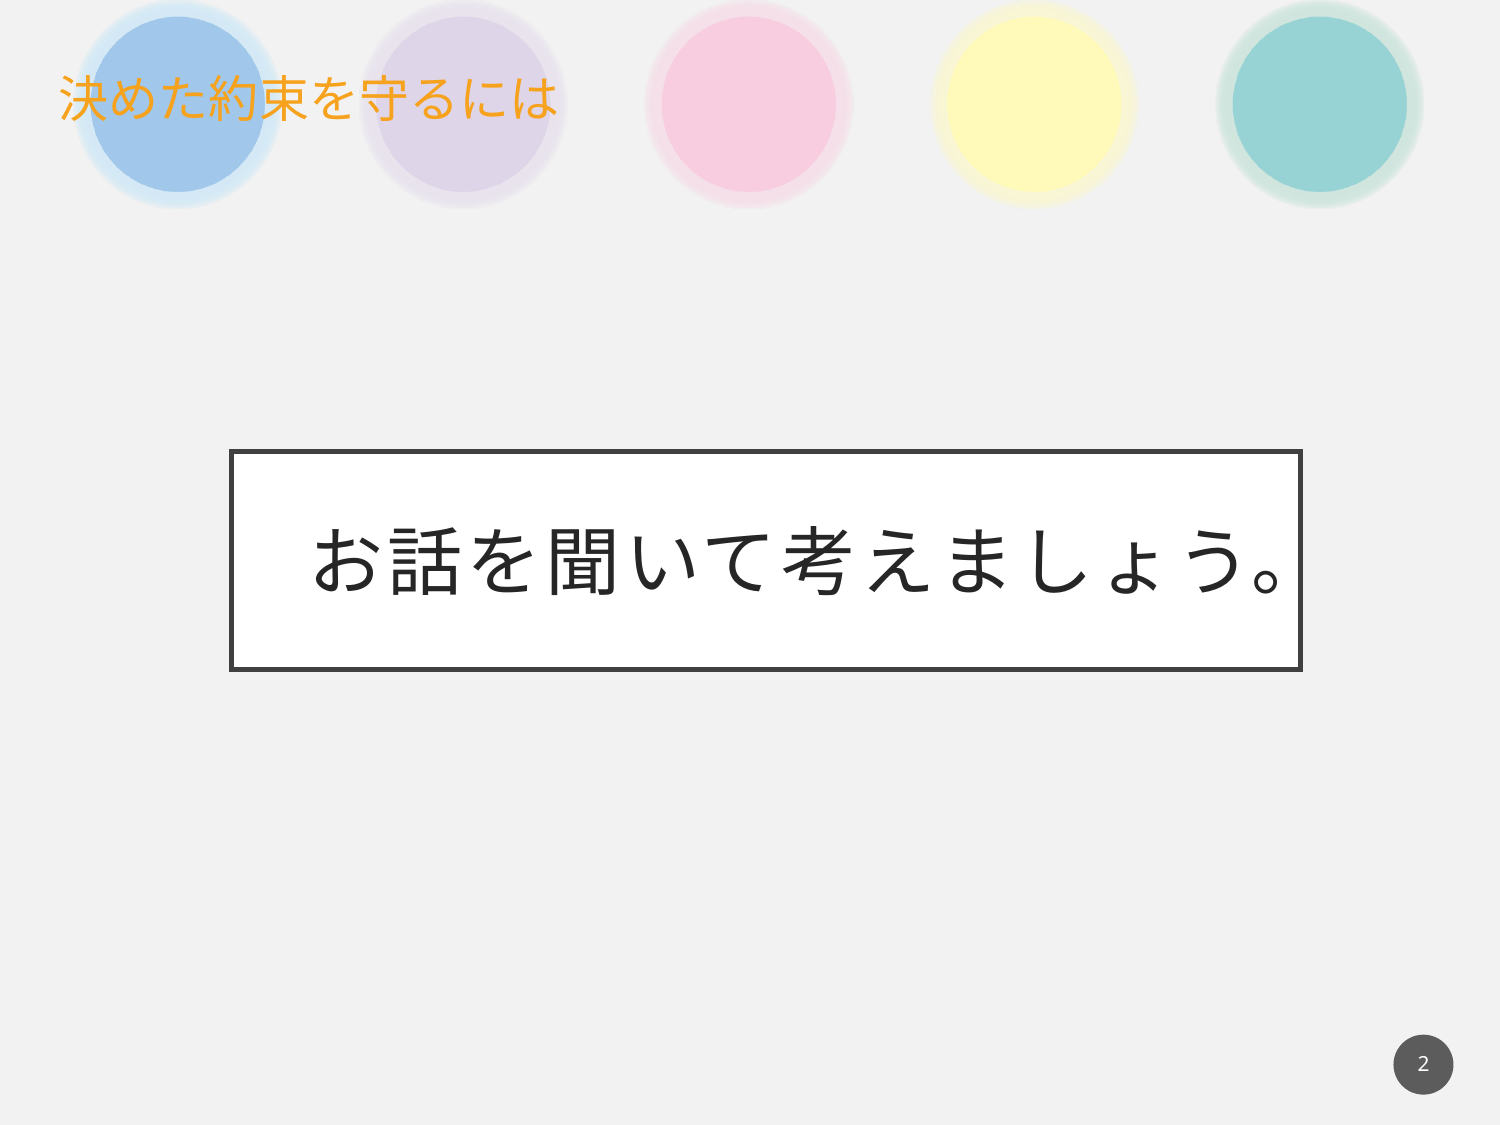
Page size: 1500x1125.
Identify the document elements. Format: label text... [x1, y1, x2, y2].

slide_number 2 [1393, 1034, 1454, 1095]
picture [73, 101, 85, 117]
picture [90, 87, 98, 98]
title お話を聞いて考えましょう。 [229, 449, 1303, 672]
picture [73, 0, 1424, 209]
